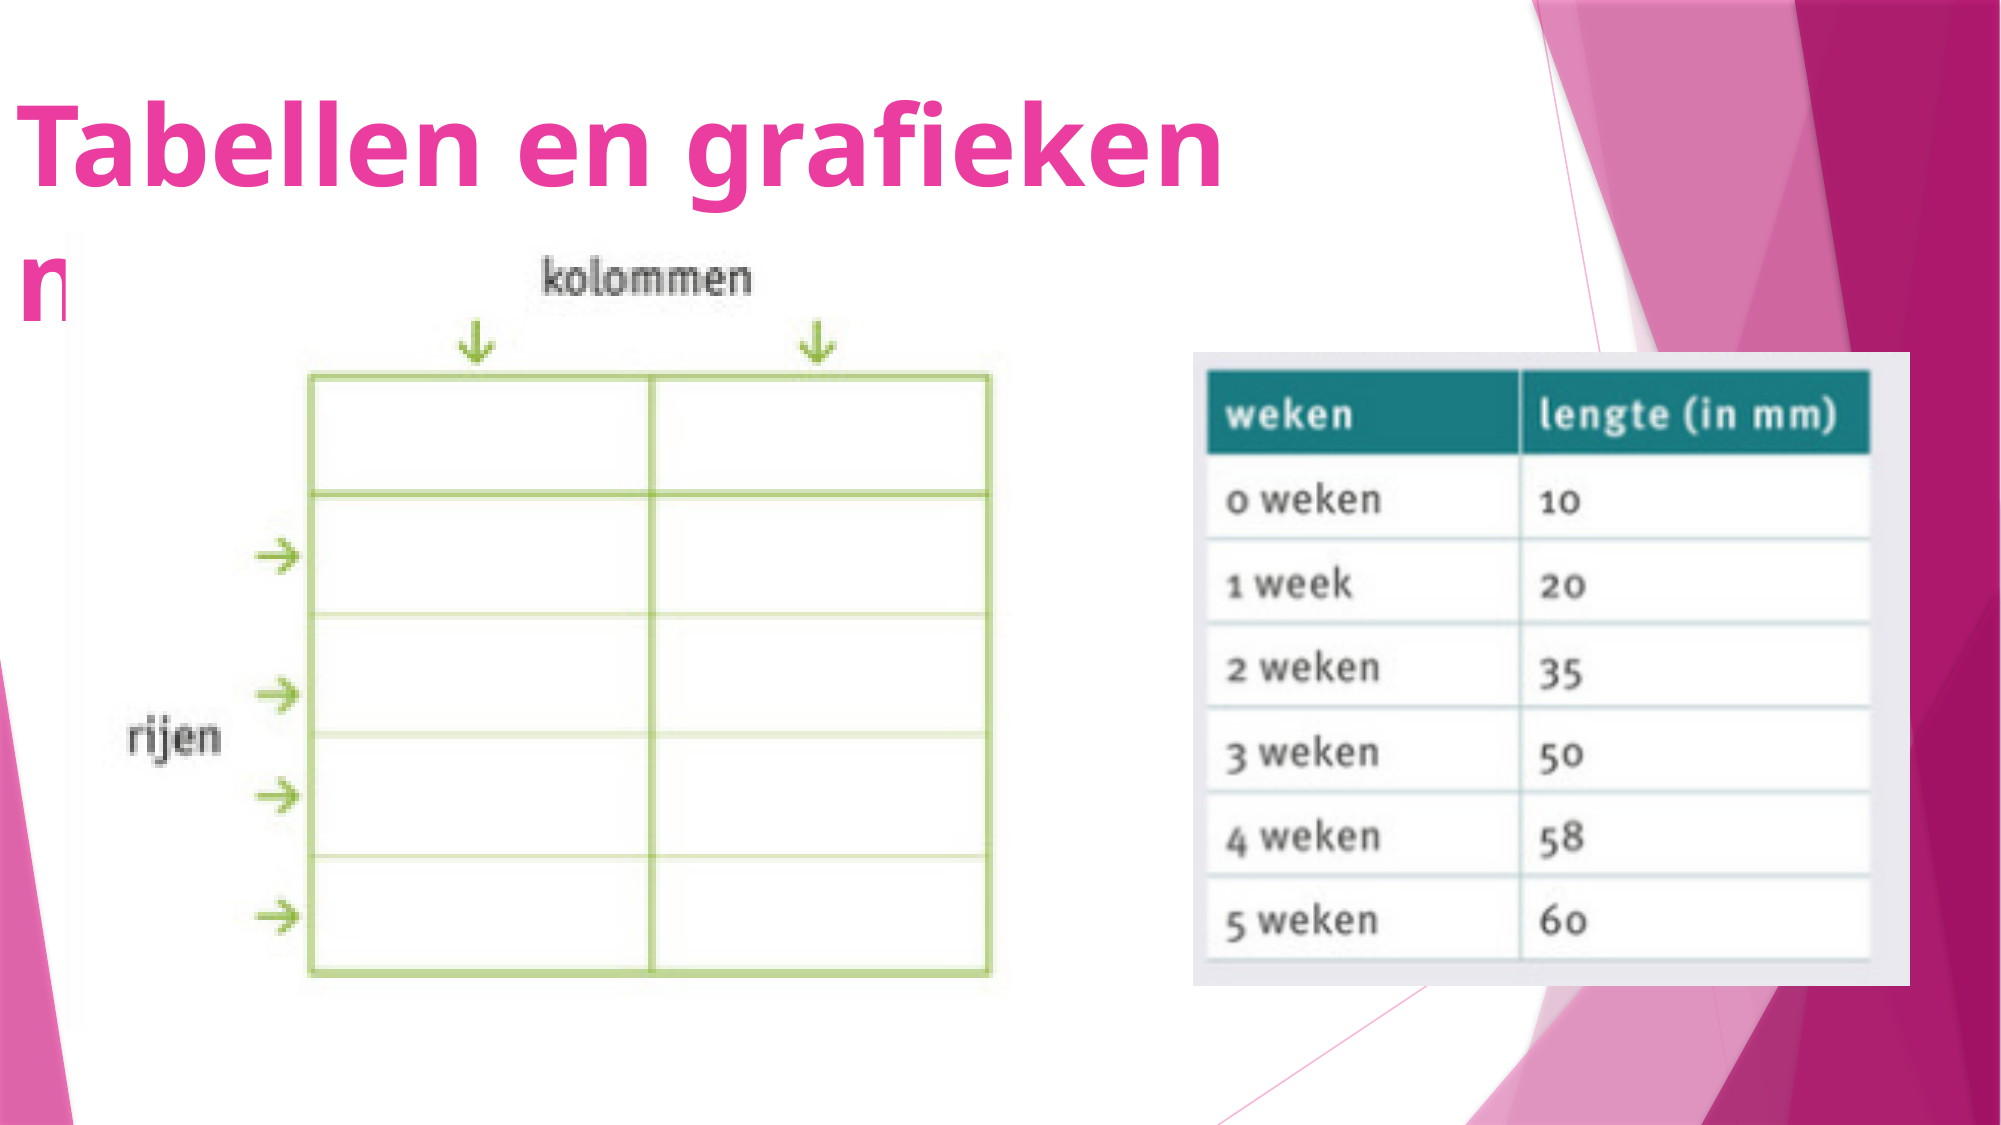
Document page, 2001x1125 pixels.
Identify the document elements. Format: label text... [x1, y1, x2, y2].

picture [65, 231, 1043, 1031]
title Tabellen en grafieken maken [0, 66, 1592, 284]
picture [1193, 351, 1910, 987]
